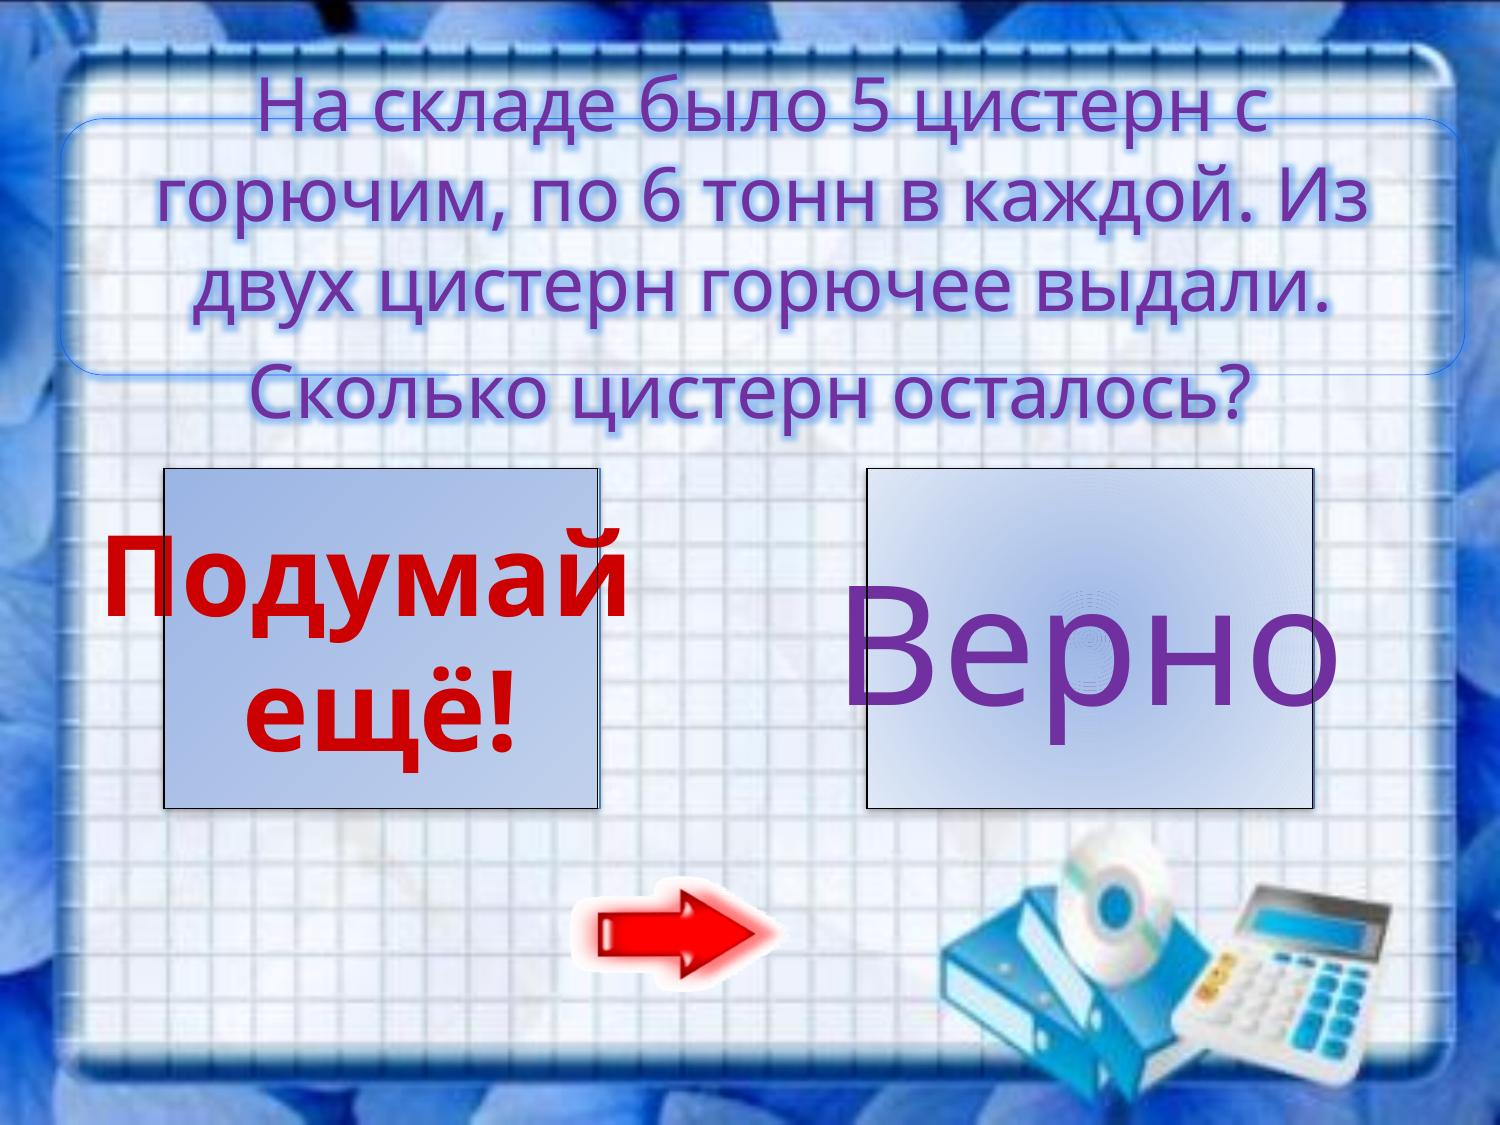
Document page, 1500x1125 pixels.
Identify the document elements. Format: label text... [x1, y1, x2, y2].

text_box На складе было 5 цистерн с горючим, по 6 тонн в каждой. Из двух цистерн горючее выдали. Сколько цистерн осталось? [58, 116, 1467, 378]
text_box [163, 468, 598, 809]
picture [0, 0, 1500, 1125]
text_box [867, 468, 1313, 809]
